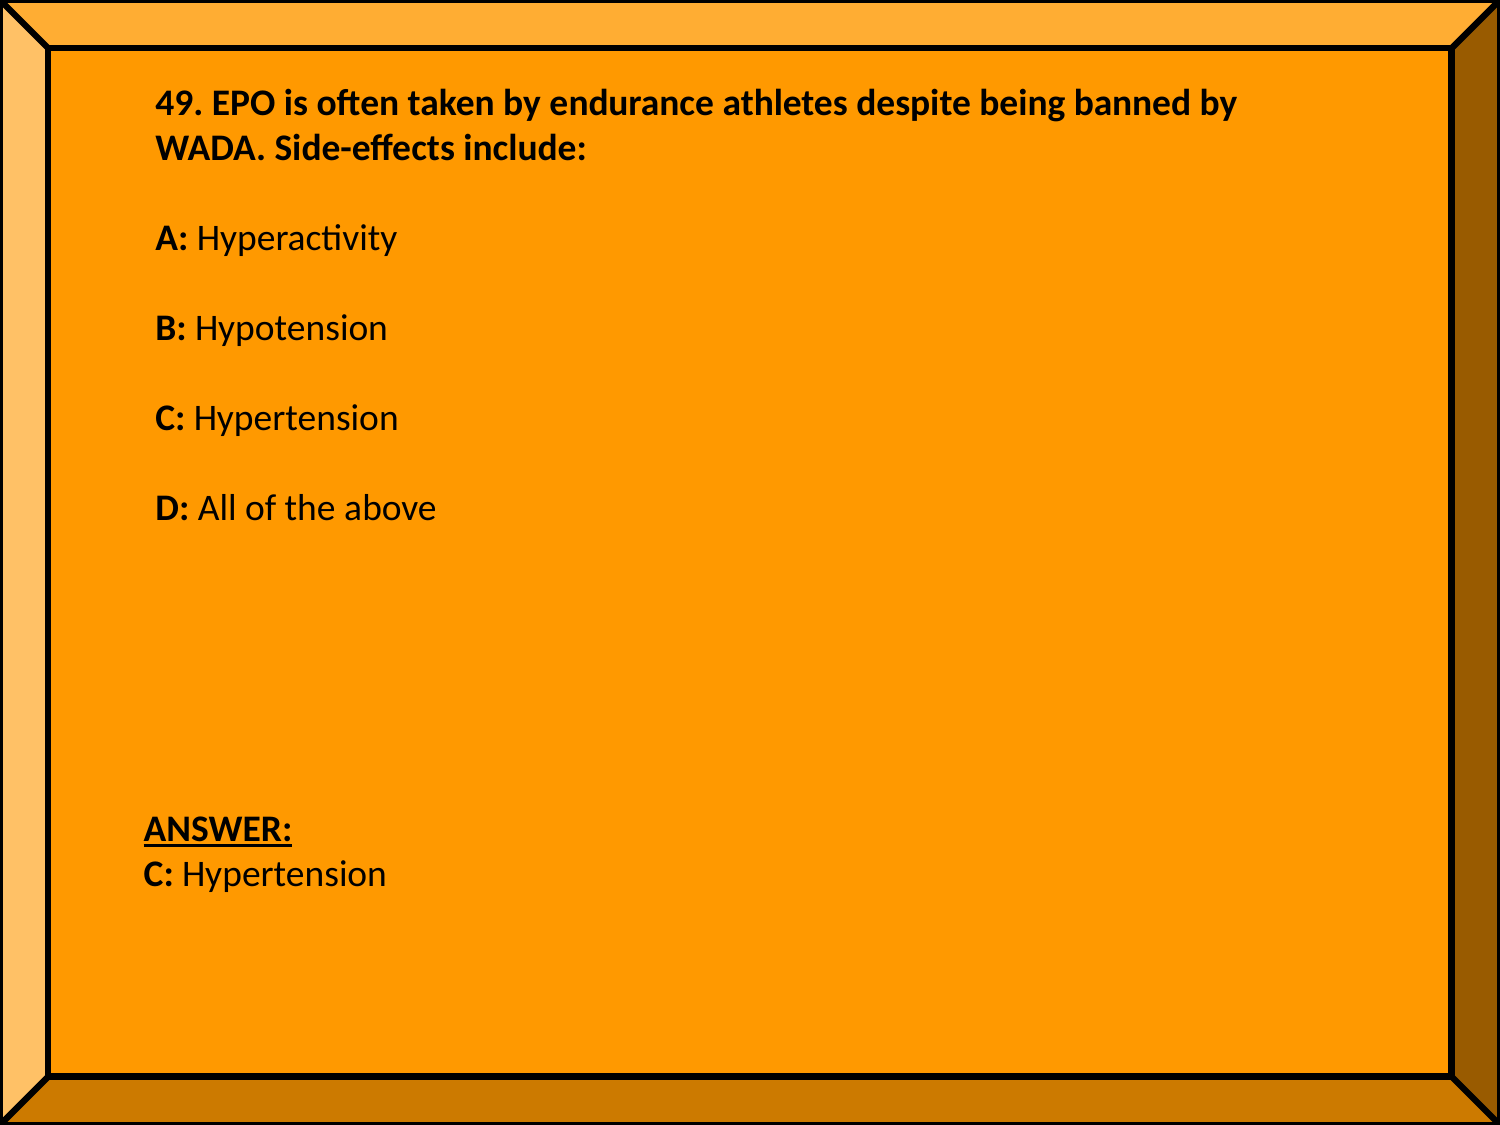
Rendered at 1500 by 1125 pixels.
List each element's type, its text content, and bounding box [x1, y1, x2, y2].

text_box ANSWER: C: Hypertension [128, 796, 1383, 947]
text_box 49. EPO is often taken by endurance athletes despite being banned by WADA. Side-effects include: A: Hyperactivity B: Hypotension C: Hypertension D: All of the above [140, 70, 1371, 625]
